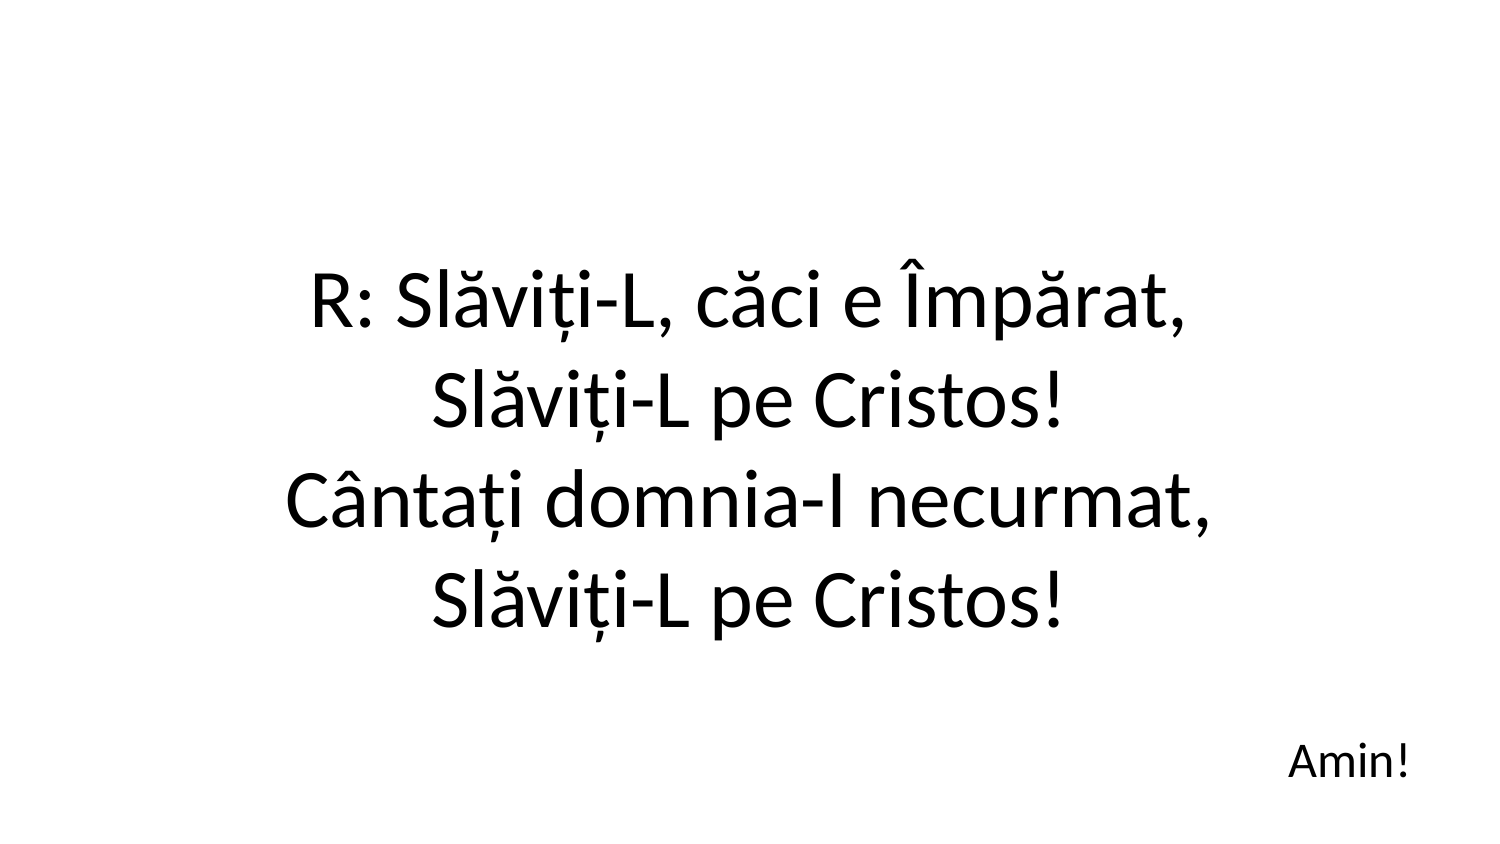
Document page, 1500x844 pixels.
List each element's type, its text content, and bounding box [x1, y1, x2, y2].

text_box Amin! [1273, 674, 1427, 795]
text_box R: Slăviți-L, căci e Împărat, Slăviți-L pe Cristos! Cântați domnia-I necurmat, Slăviți-L pe Cristos! [270, 192, 1230, 652]
